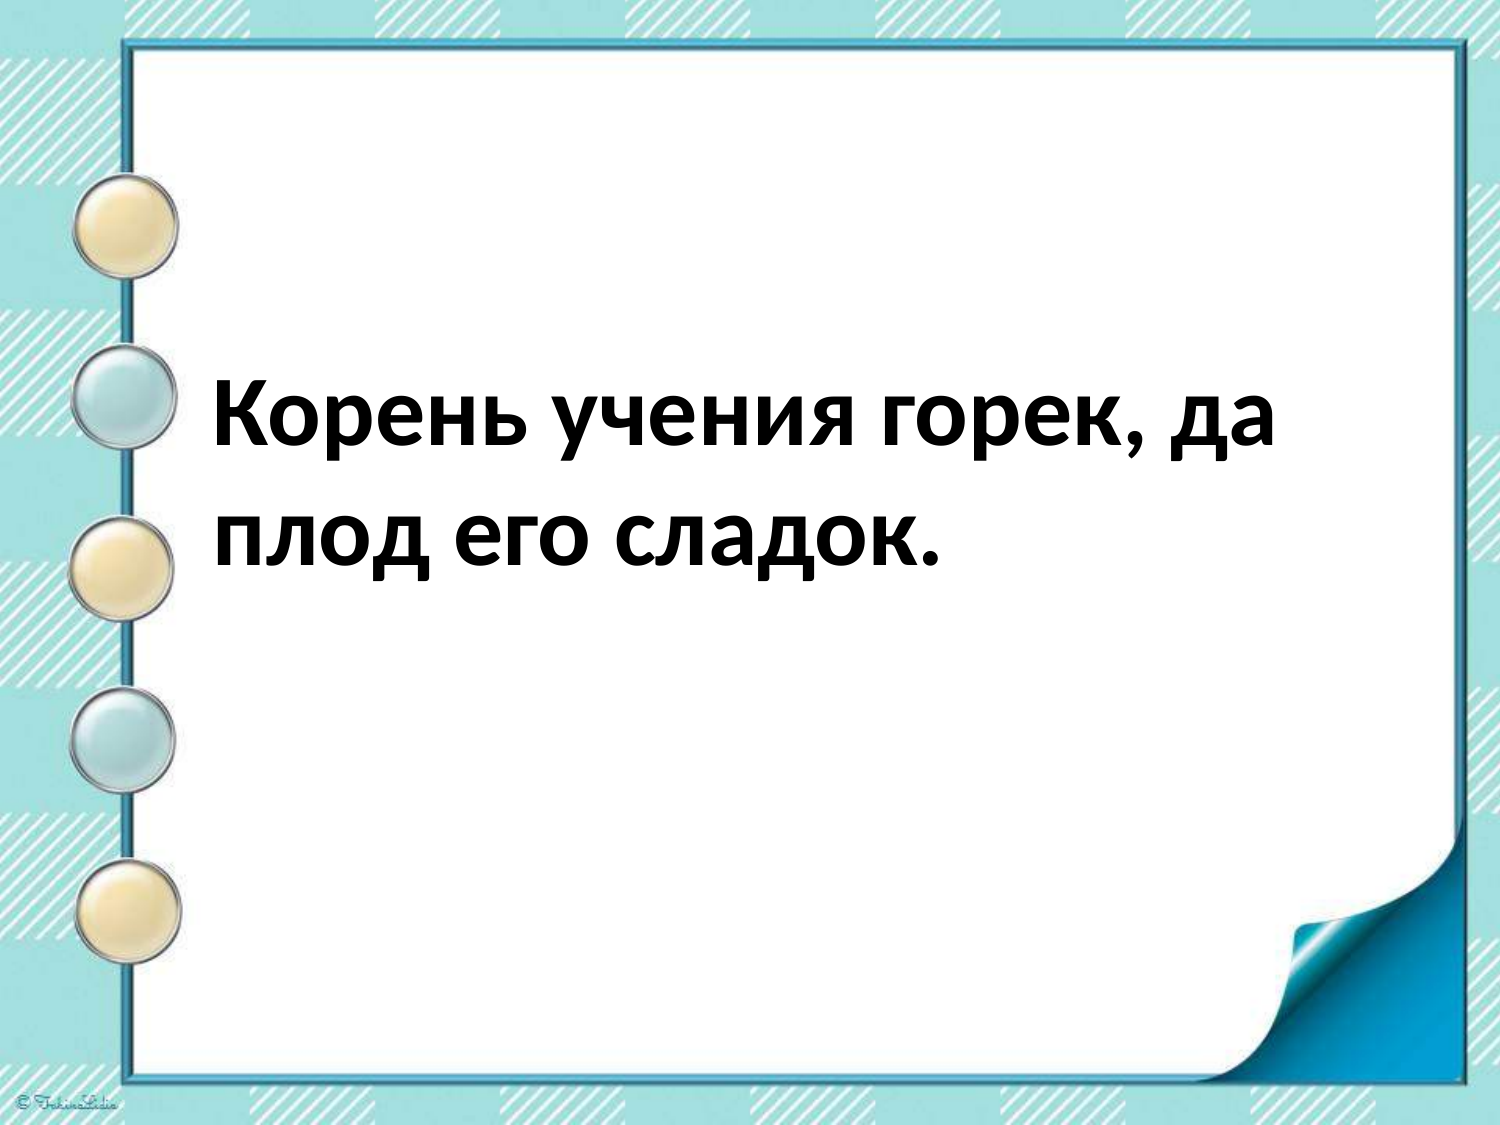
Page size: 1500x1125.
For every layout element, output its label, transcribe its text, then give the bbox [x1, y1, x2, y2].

picture [0, 0, 1500, 1125]
text_box Корень учения горек, да плод его сладок. [198, 338, 1392, 593]
